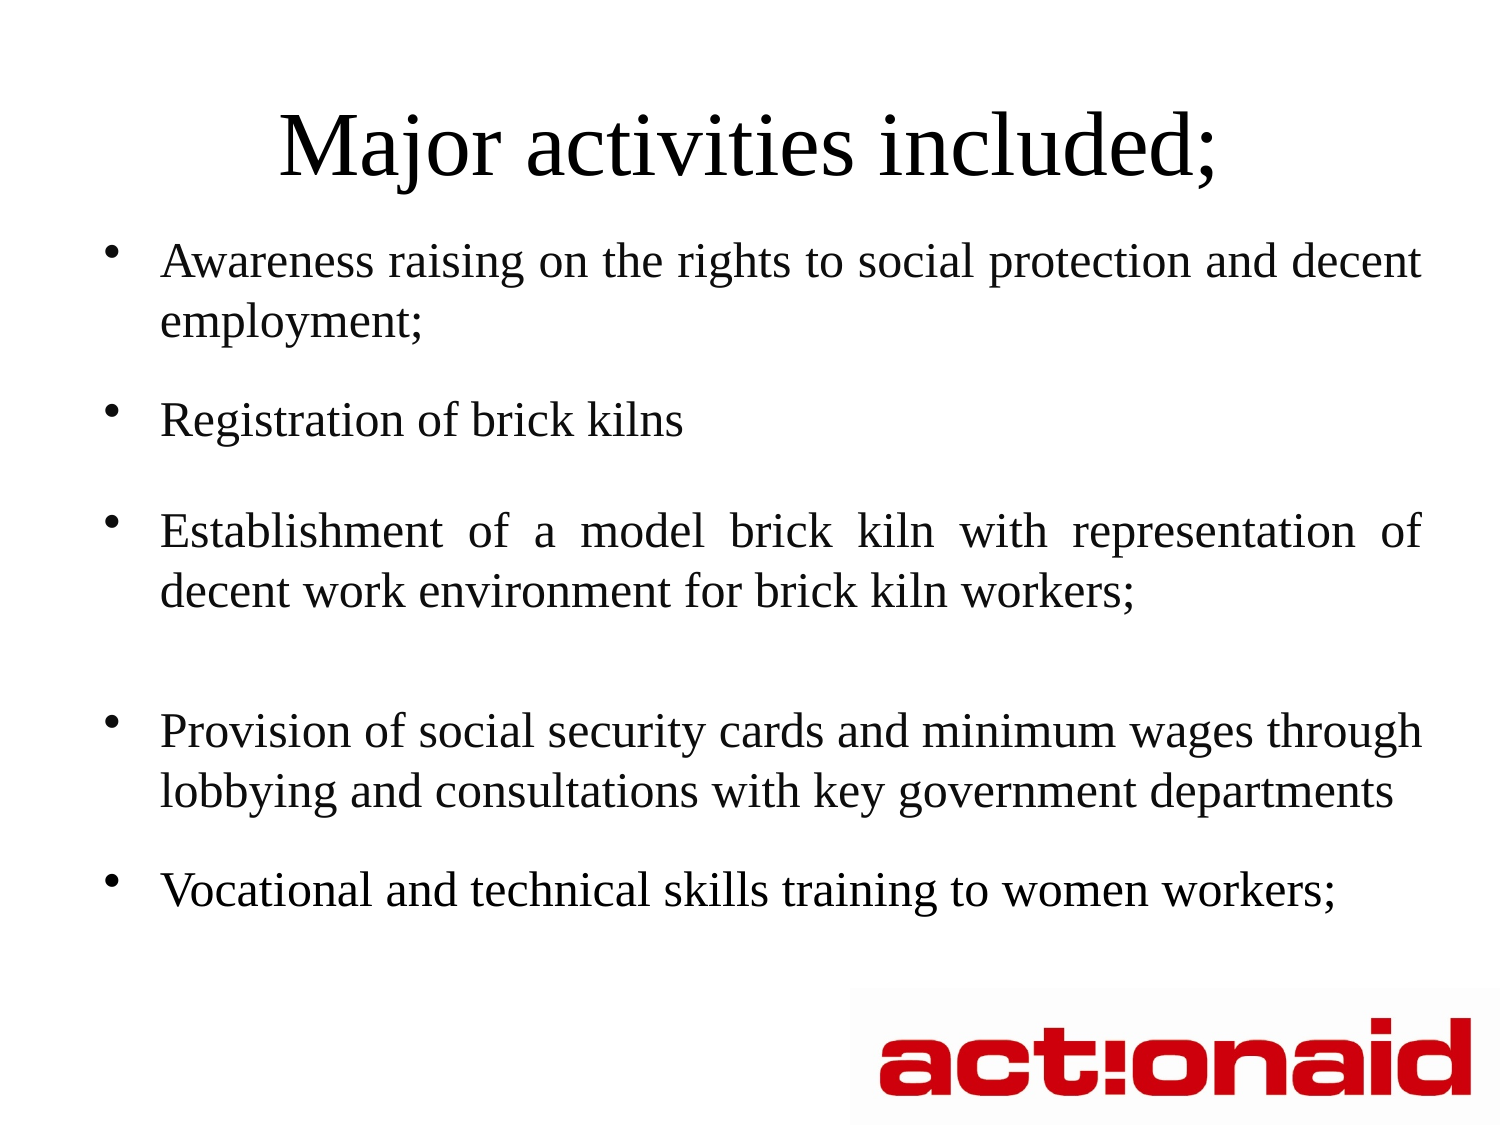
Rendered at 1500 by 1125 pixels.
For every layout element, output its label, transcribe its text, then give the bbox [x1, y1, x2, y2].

title Major activities included; [74, 44, 1426, 233]
list Awareness raising on the rights to social protection and decent employment; Registration of brick kilns Establishment of a model brick kiln with representation of decent work environment for brick kiln workers; Provision of social security cards and minimum wages through lobbying and consultations with key government departments Vocational and technical skills training to women workers; [88, 219, 1439, 963]
picture [850, 988, 1500, 1125]
